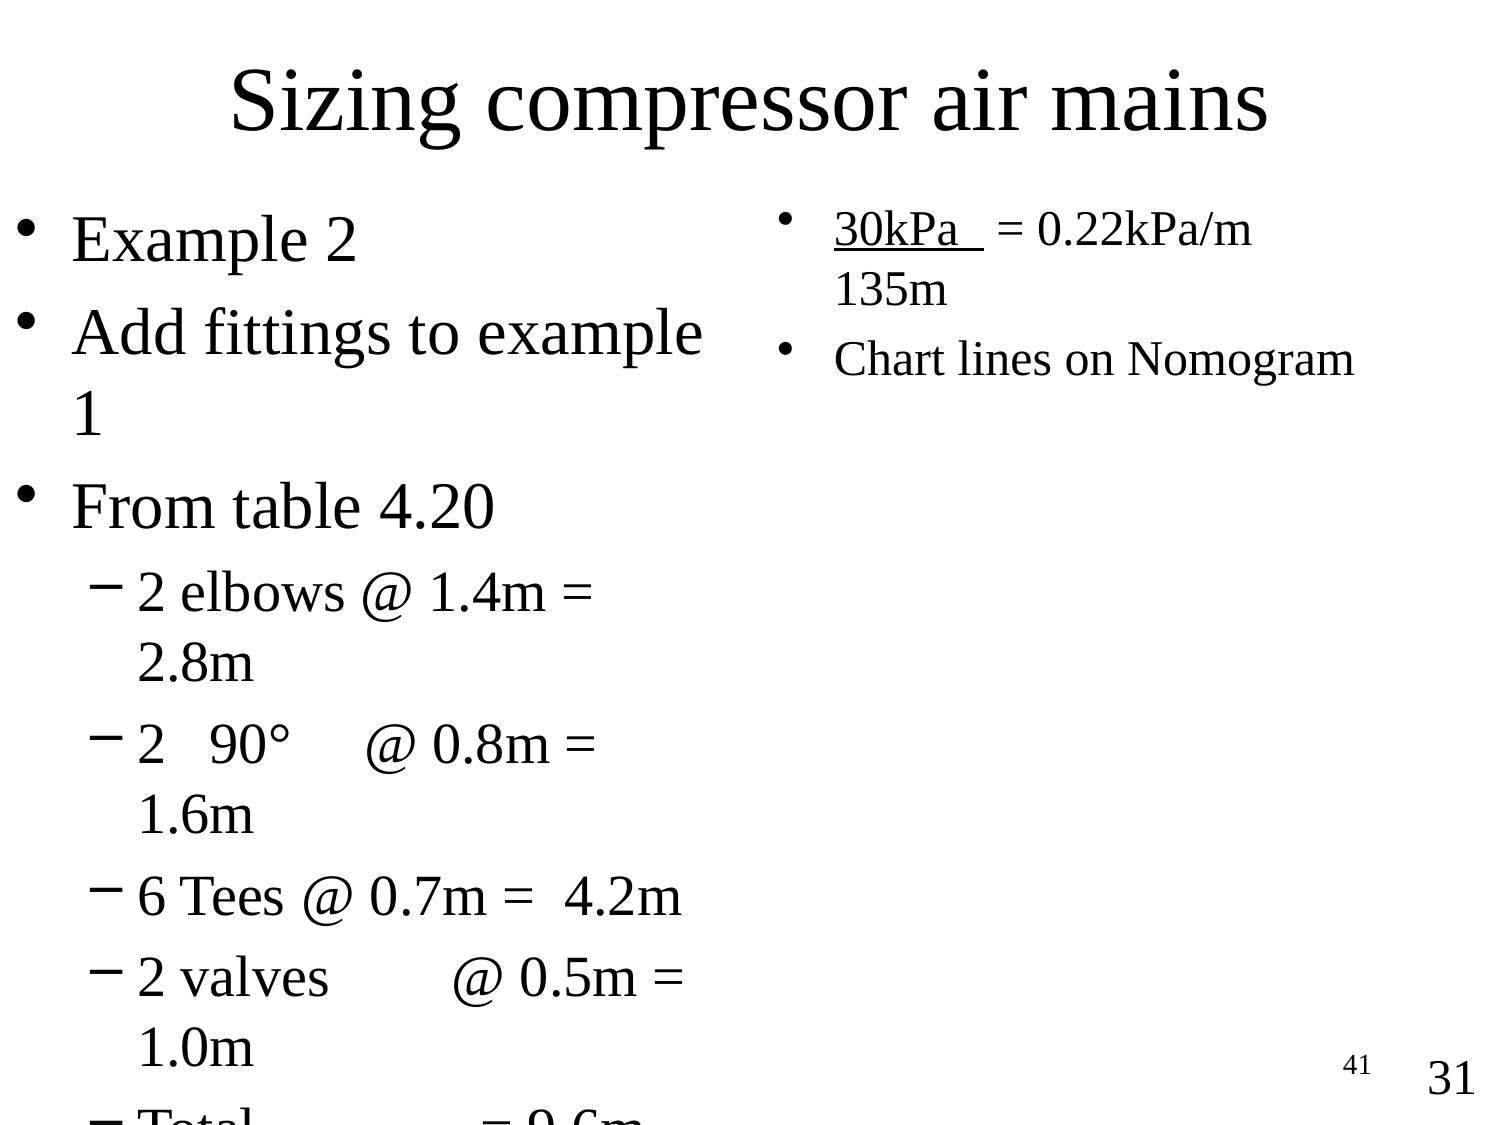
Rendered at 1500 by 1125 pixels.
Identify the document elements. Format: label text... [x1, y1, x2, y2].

list 30kPa = 0.22kPa/m 135m Chart lines on Nomogram [762, 187, 1388, 1001]
list Example 2 Add fittings to example 1 From table 4.20 2 elbows @ 1.4m = 2.8m 2 90° @ 0.8m = 1.6m 6 Tees @ 0.7m = 4.2m 2 valves @ 0.5m = 1.0m Total = 9.6m 125m + 9.6 = 134.6m =135m [0, 187, 726, 988]
text_box 31 [1412, 1037, 1500, 1113]
slide_number 41 [1074, 1024, 1388, 1101]
title Sizing compressor air mains [112, 0, 1388, 188]
